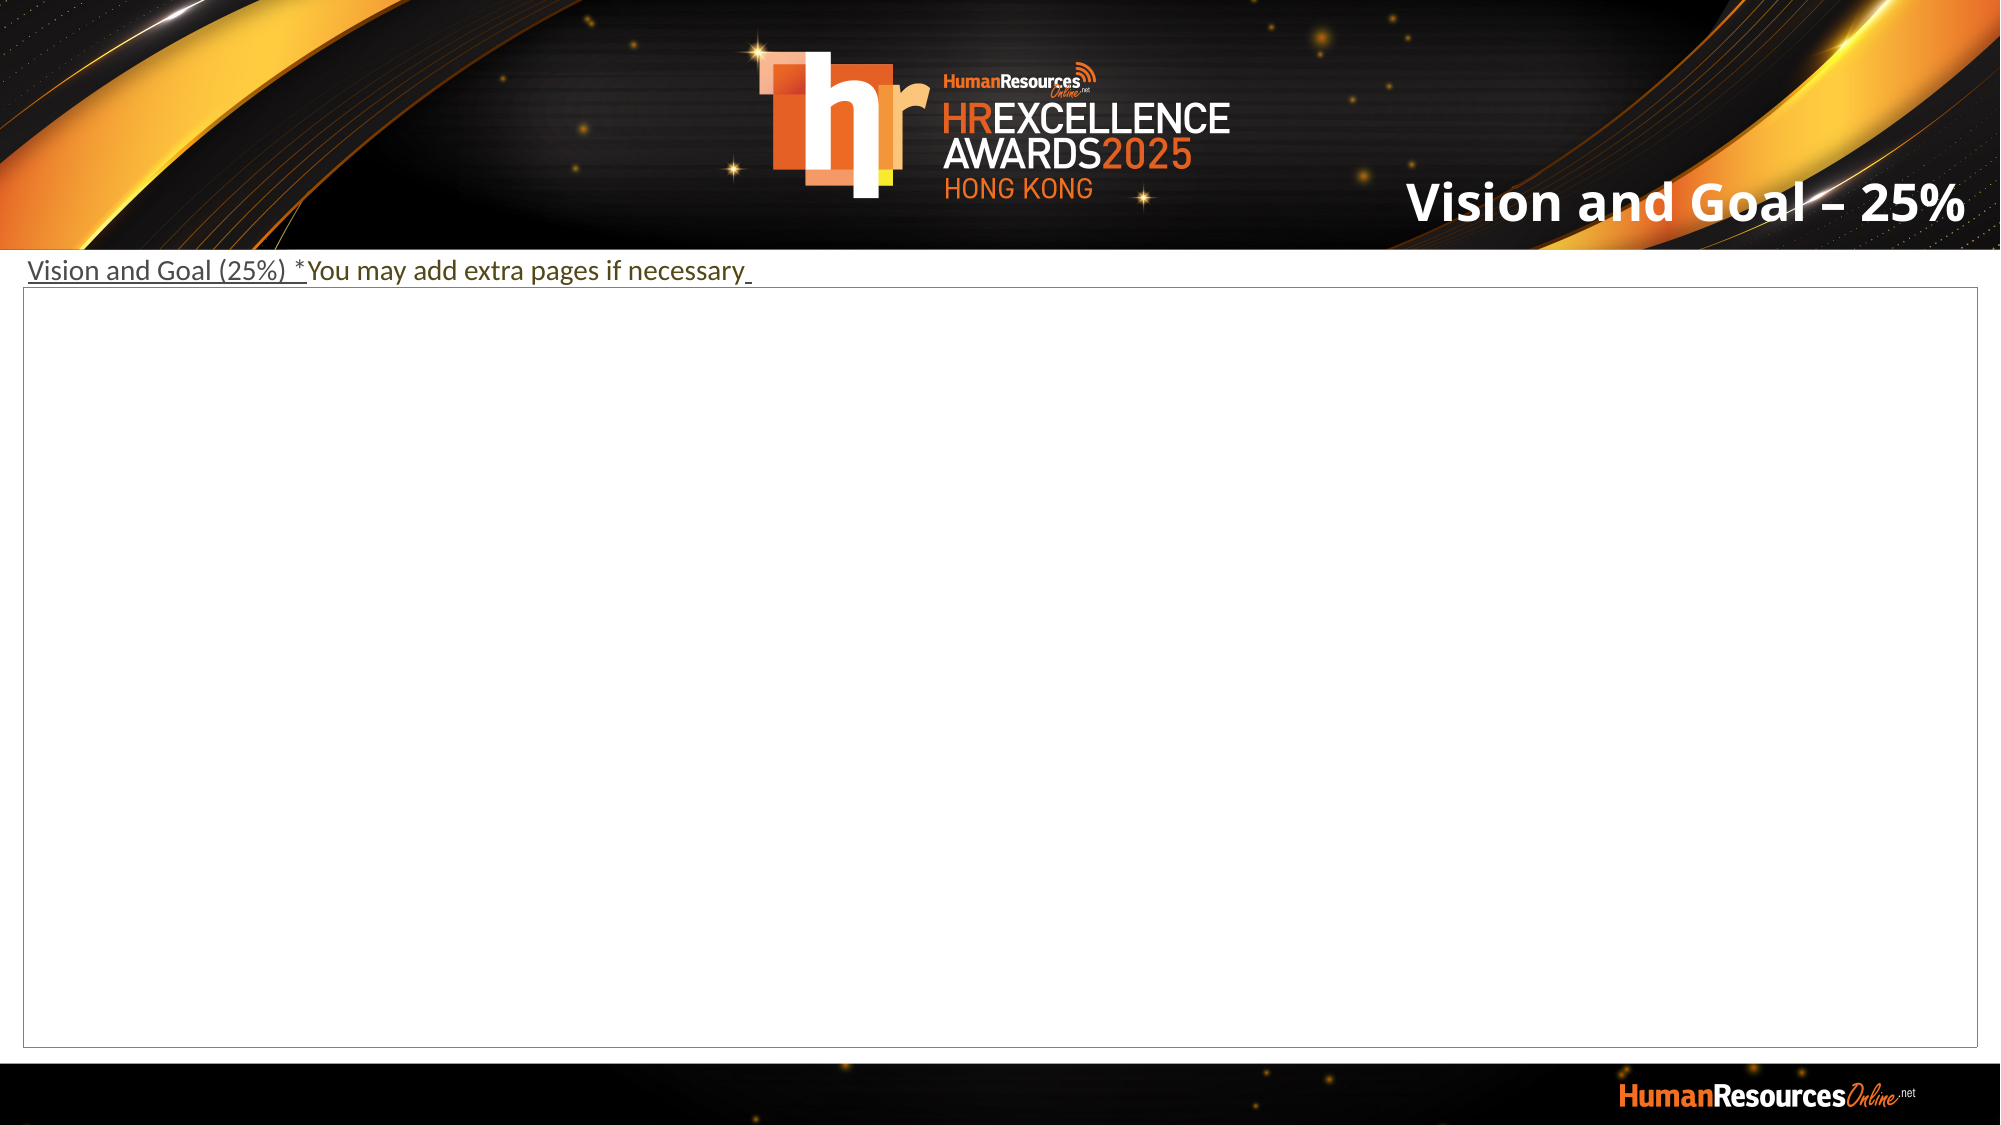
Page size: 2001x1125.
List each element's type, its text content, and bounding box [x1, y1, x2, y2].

text_box Vision and Goal (25%) *You may add extra pages if necessary [12, 243, 923, 294]
picture [0, 0, 2000, 1125]
text_box Vision and Goal – 25% [1391, 156, 2000, 244]
table_header [24, 288, 1977, 1047]
